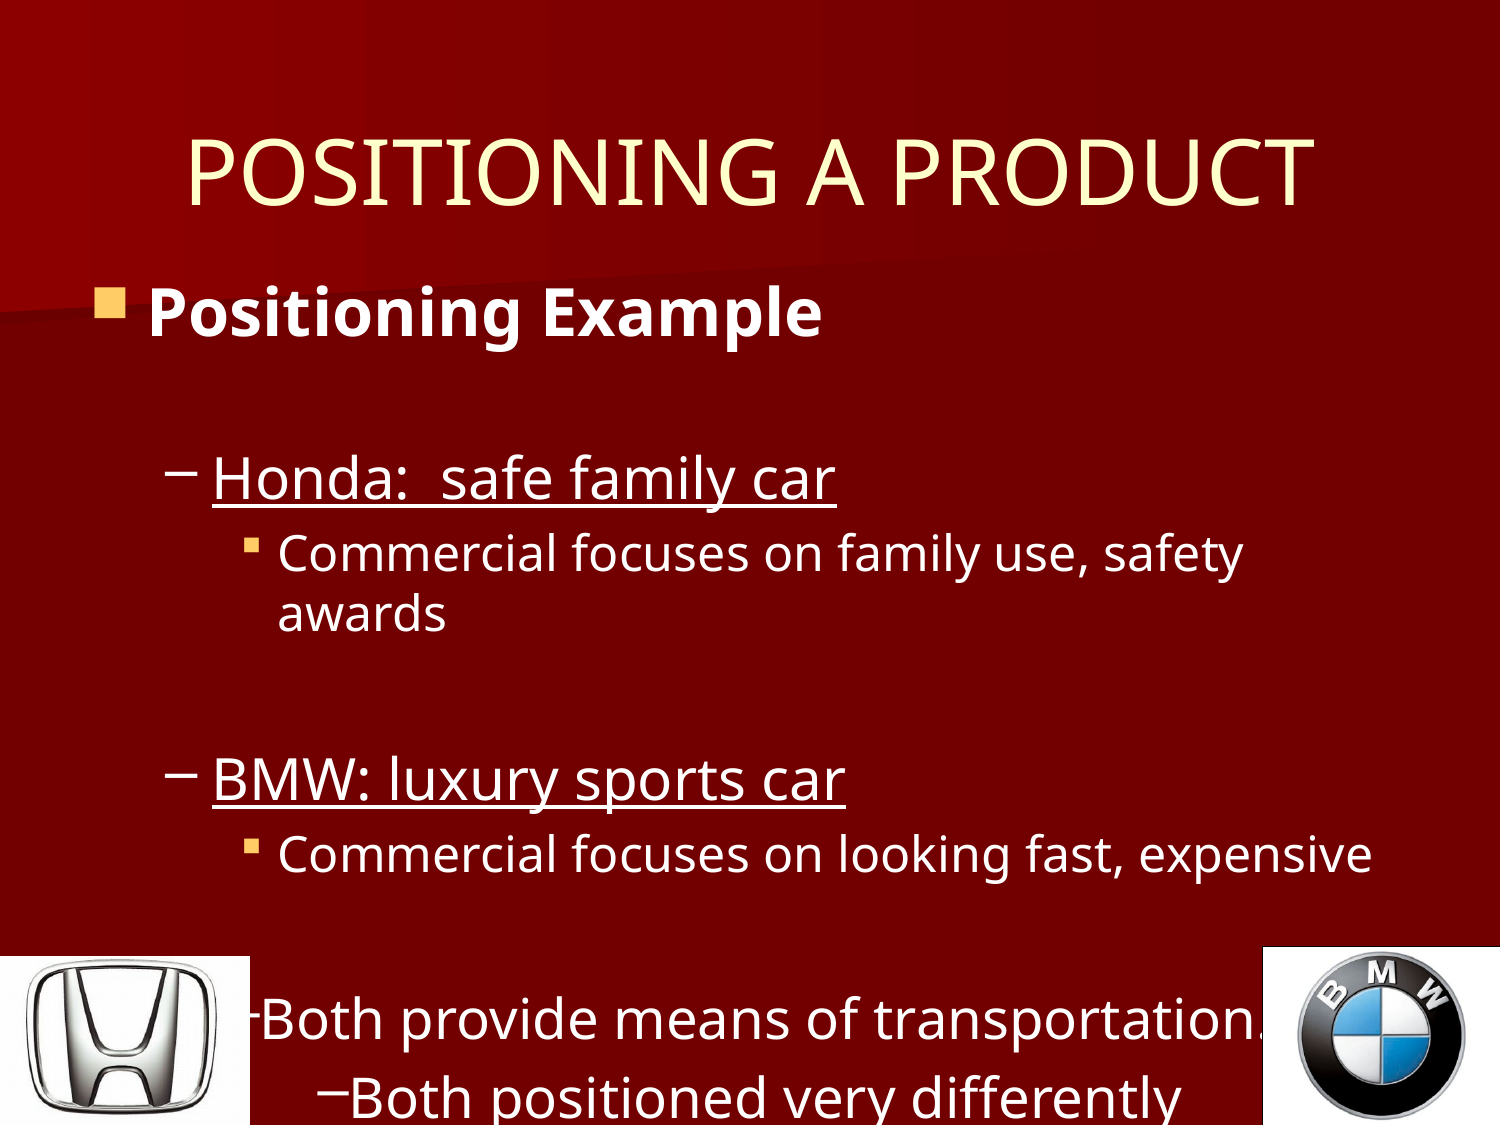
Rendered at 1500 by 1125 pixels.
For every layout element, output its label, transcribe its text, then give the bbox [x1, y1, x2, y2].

title POSITIONING A PRODUCT [112, 74, 1388, 262]
picture [0, 955, 251, 1125]
picture [1262, 946, 1500, 1125]
list Positioning Example Honda: safe family car Commercial focuses on family use, safety awards BMW: luxury sports car Commercial focuses on looking fast, expensive Both provide means of transportation. Both positioned very differently [74, 262, 1426, 951]
slide_number 51 [1074, 1024, 1257, 1101]
